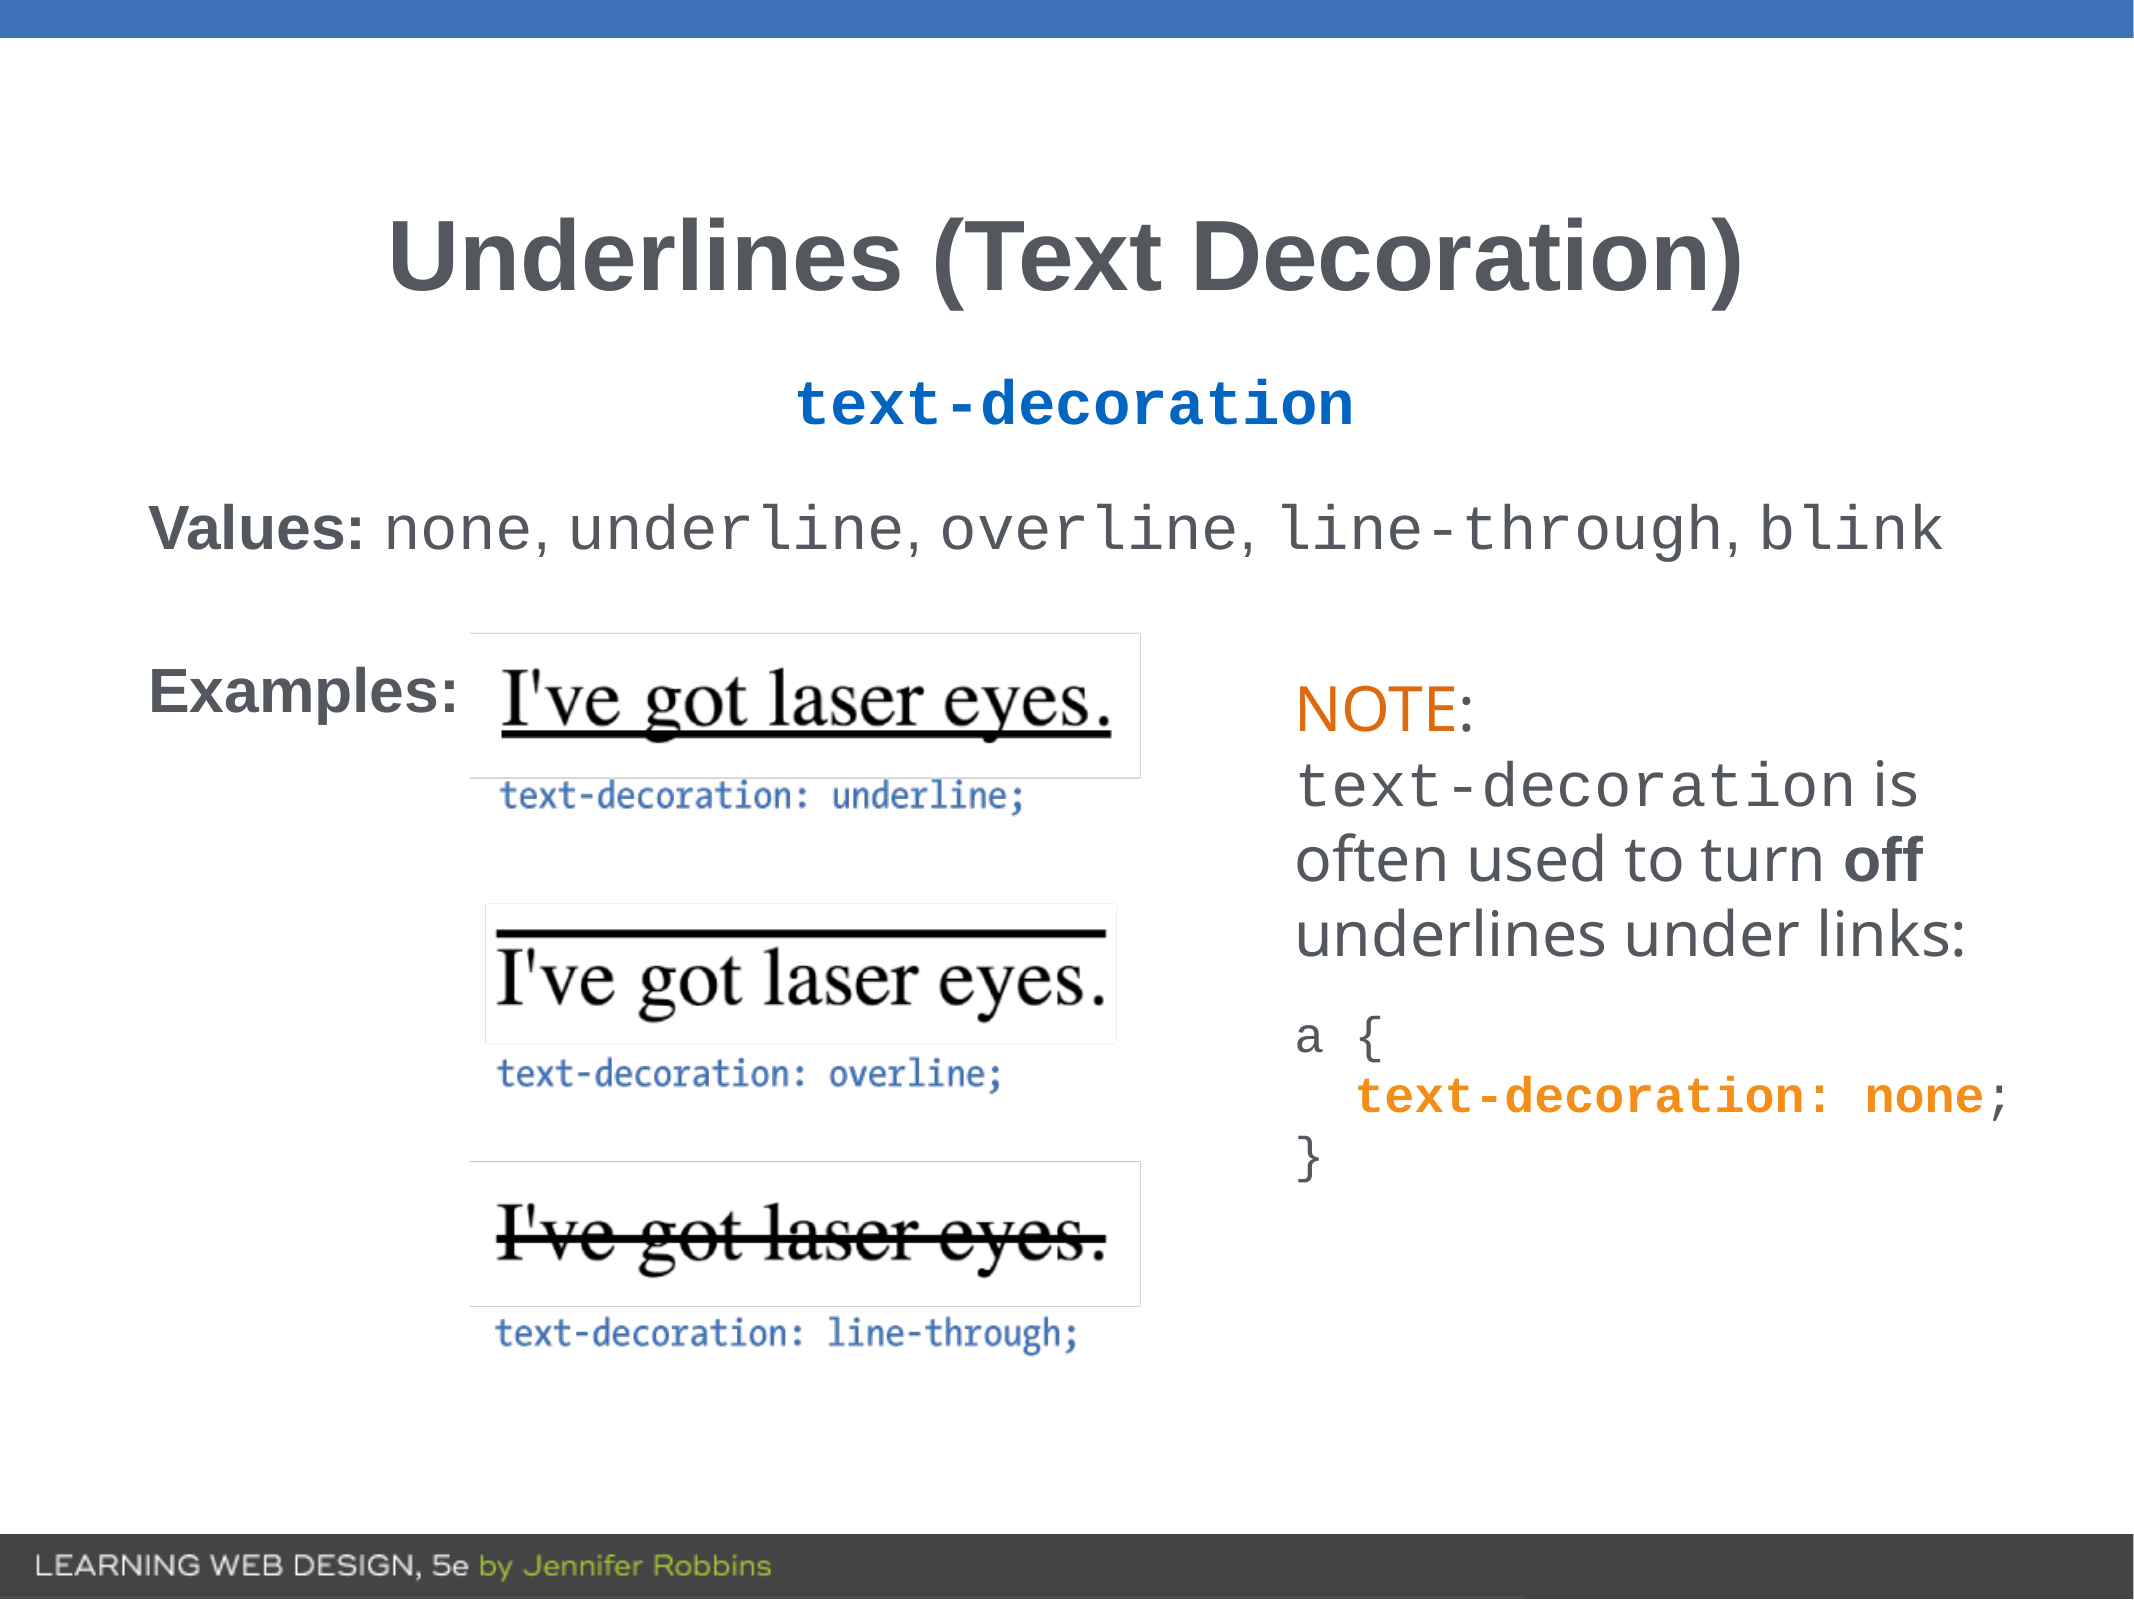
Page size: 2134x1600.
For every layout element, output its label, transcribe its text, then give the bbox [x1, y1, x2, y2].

text_box NOTE: text-decoration is often used to turn off underlines under links: a { text-decoration: none; } [1286, 660, 2050, 1191]
picture [470, 608, 1174, 1405]
title Underlines (Text Decoration) [155, 72, 1978, 353]
list text-decoration Values: none, underline, overline, line-through, blink Examples: [139, 353, 2010, 1498]
picture [0, 1534, 2134, 1599]
